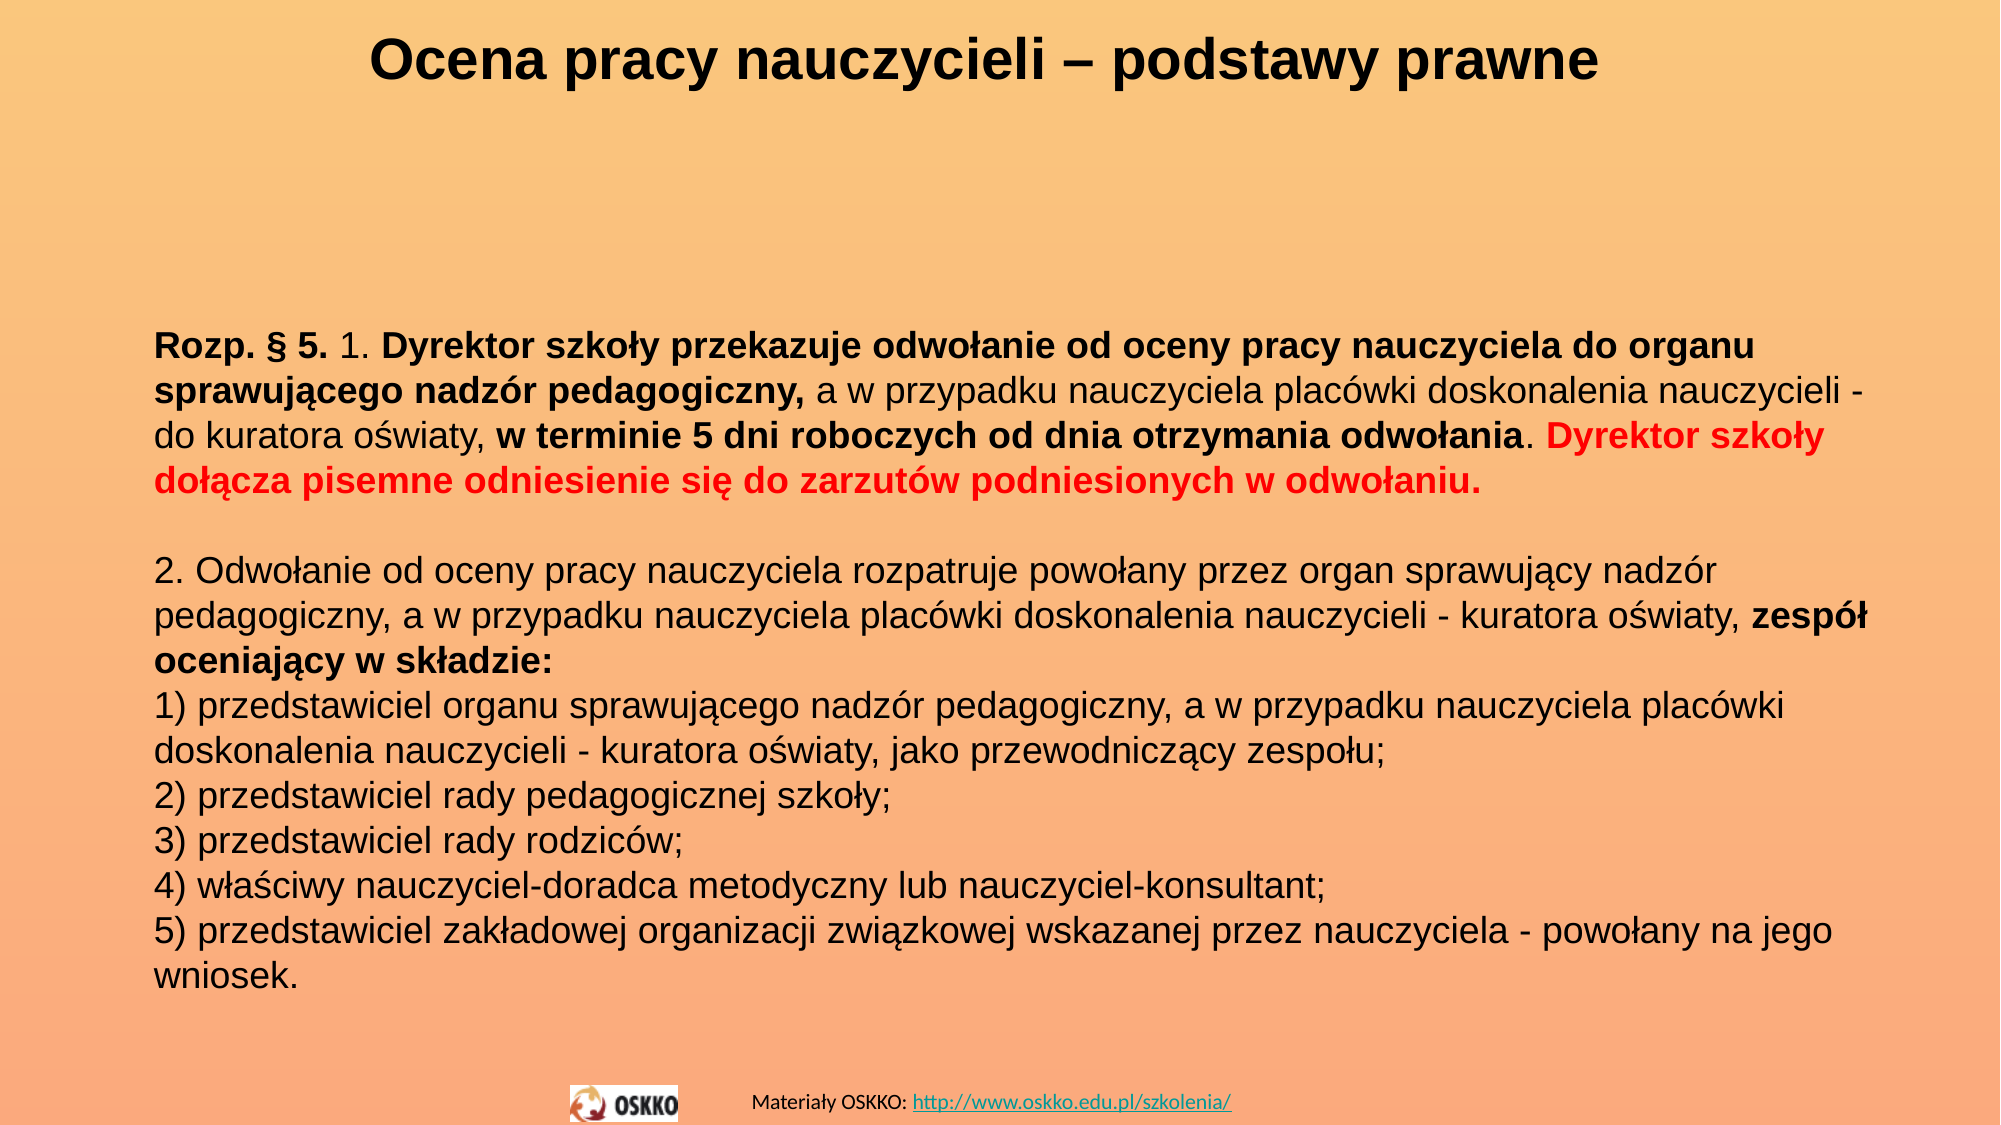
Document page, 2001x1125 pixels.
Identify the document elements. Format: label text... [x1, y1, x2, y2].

picture [570, 1085, 678, 1123]
text_box Ocena pracy nauczycieli – podstawy prawne [249, 13, 1721, 144]
text_box Rozp. § 5. 1. Dyrektor szkoły przekazuje odwołanie od oceny pracy nauczyciela do organu sprawującego nadzór pedagogiczny, a w przypadku nauczyciela placówki doskonalenia nauczycieli - do kuratora oświaty, w terminie 5 dni roboczych od dnia otrzymania odwołania. Dyrektor szkoły dołącza pisemne odniesienie się do zarzutów podniesionych w odwołaniu. 2. Odwołanie od oceny pracy nauczyciela rozpatruje powołany przez organ sprawujący nadzór pedagogiczny, a w przypadku nauczyciela placówki doskonalenia nauczycieli - kuratora oświaty, zespół oceniający w składzie: 1) przedstawiciel organu sprawującego nadzór pedagogiczny, a w przypadku nauczyciela placówki doskonalenia nauczycieli - kuratora oświaty, jako przewodniczący zespołu; 2) przedstawiciel rady pedagogicznej szkoły; 3) przedstawiciel rady rodziców; 4) właściwy nauczyciel-doradca metodyczny lub nauczyciel-konsultant; 5) przedstawiciel zakładowej organizacji związkowej wskazanej przez nauczyciela - powołany na jego wniosek. [138, 268, 1886, 1004]
text_box Materiały OSKKO: http://www.oskko.edu.pl/szkolenia/ [493, 1080, 1505, 1122]
